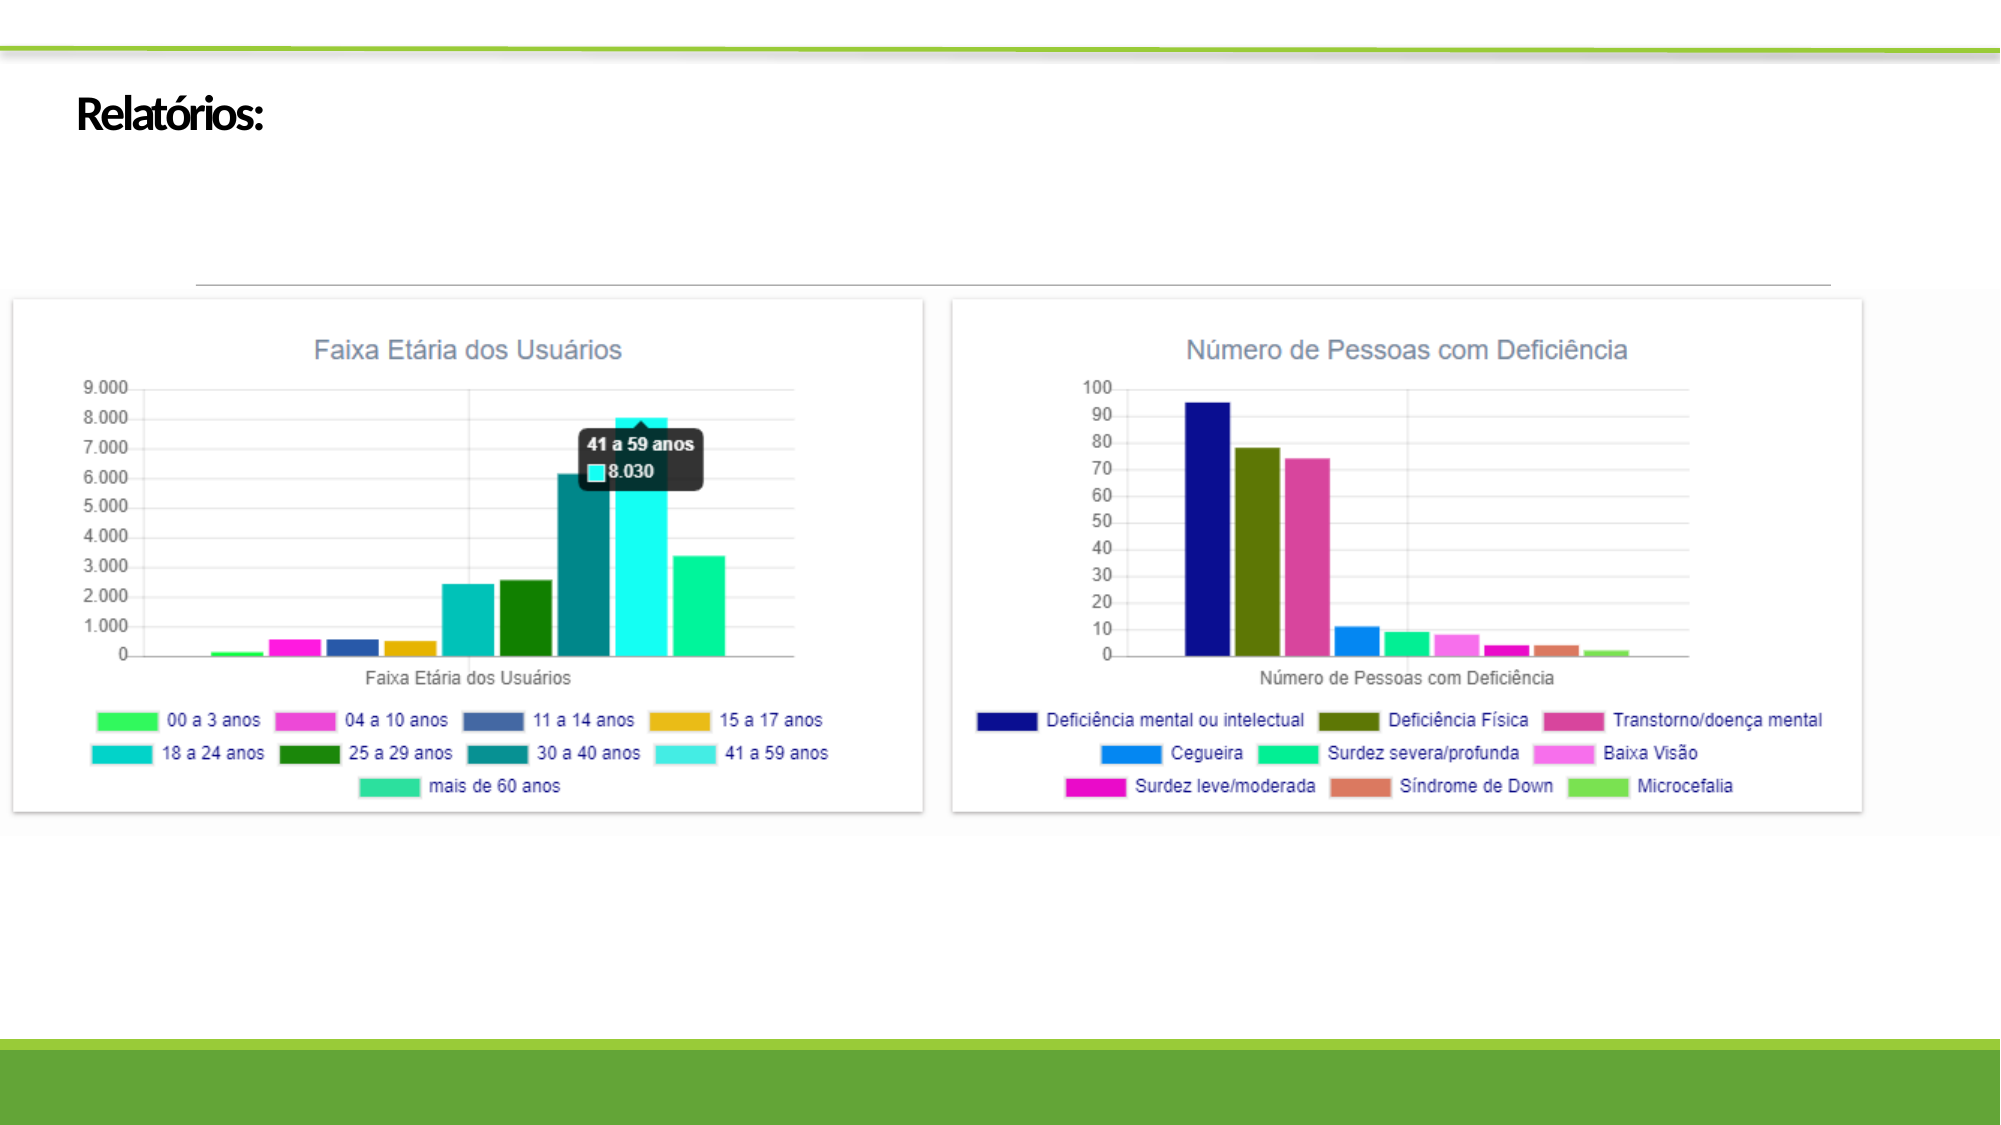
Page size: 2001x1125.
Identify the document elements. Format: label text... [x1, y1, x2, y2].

text_box Relatórios: [25, 78, 1966, 141]
text_box [0, 45, 2000, 54]
picture [0, 288, 2000, 836]
